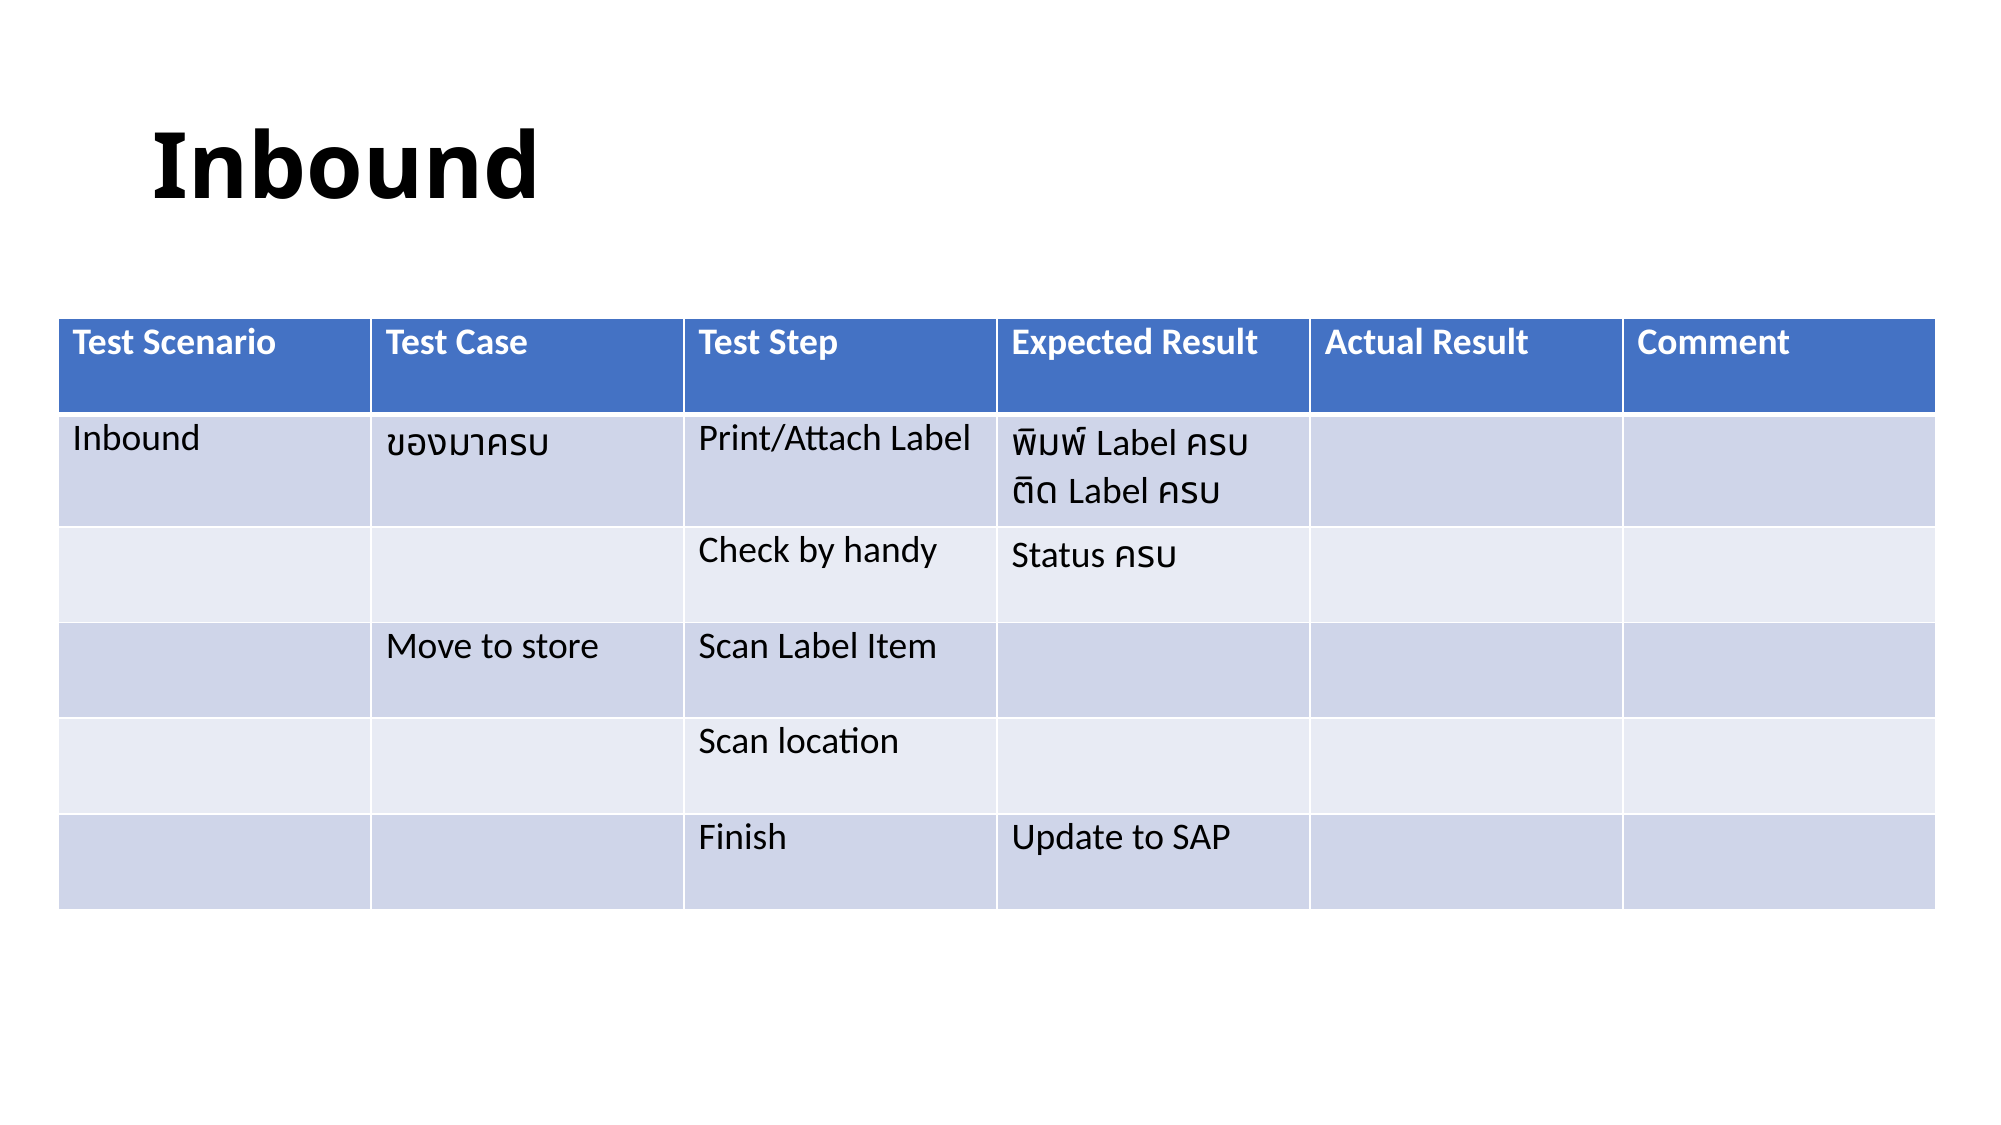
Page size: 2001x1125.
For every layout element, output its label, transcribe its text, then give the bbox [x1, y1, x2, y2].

table_cell Finish [685, 815, 996, 909]
table_cell [1624, 417, 1935, 526]
title Inbound [137, 59, 1863, 278]
table_cell [1311, 623, 1622, 717]
table_header Actual Result [1311, 319, 1622, 412]
table_cell [1624, 719, 1935, 813]
table_cell [1624, 815, 1935, 909]
table_cell [1624, 528, 1935, 622]
table_cell [1311, 528, 1622, 622]
table_cell [59, 815, 370, 909]
table_header Expected Result [998, 319, 1309, 412]
table_header Test Scenario [59, 319, 370, 412]
table_cell [59, 719, 370, 813]
table_cell Scan location [685, 719, 996, 813]
table_cell [1311, 719, 1622, 813]
table_cell Print/Attach Label [685, 417, 996, 526]
table_header Test Step [685, 319, 996, 412]
table_header Comment [1624, 319, 1935, 412]
table_cell [59, 623, 370, 717]
table_cell Move to store [372, 623, 683, 717]
table_cell [1311, 417, 1622, 526]
table_cell [372, 528, 683, 622]
table_cell [59, 528, 370, 622]
table_cell Update to SAP [998, 815, 1309, 909]
table_cell ของมาครบ [372, 417, 683, 526]
table_header Test Case [372, 319, 683, 412]
table_cell Check by handy [685, 528, 996, 622]
table_cell Status ครบ [998, 528, 1309, 622]
table_cell Inbound [59, 417, 370, 526]
table_cell พิมพ์ Label ครบ ติด Label ครบ [998, 417, 1309, 526]
table_cell [998, 623, 1309, 717]
table_cell [1624, 623, 1935, 717]
table_cell Scan Label Item [685, 623, 996, 717]
table_cell [1311, 815, 1622, 909]
table_cell [998, 719, 1309, 813]
table_cell [372, 719, 683, 813]
table_cell [372, 815, 683, 909]
